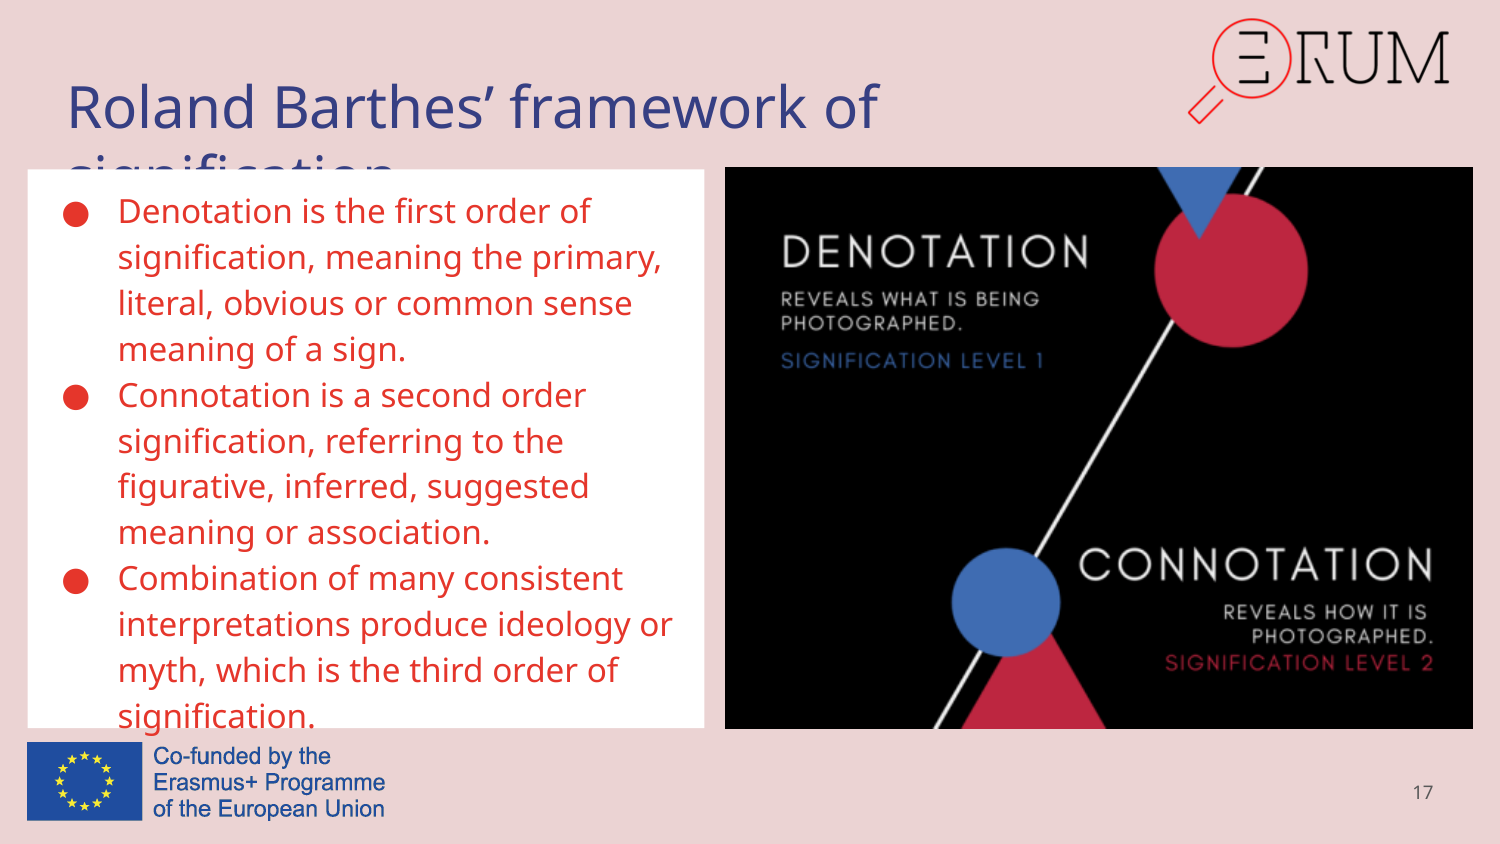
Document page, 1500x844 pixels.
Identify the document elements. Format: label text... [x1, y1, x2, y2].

picture [1136, 0, 1500, 137]
picture [27, 742, 385, 821]
slide_number 17 [1358, 761, 1449, 826]
picture [724, 167, 1473, 729]
list Denotation is the first order of signification, meaning the primary, literal, obvious or common sense meaning of a sign. Connotation is a second order signification, referring to the figurative, inferred, suggested meaning or association. Combination of many consistent interpretations produce ideology or myth, which is the third order of signification. [27, 169, 705, 729]
title Roland Barthes’ framework of signification [51, 55, 1168, 150]
